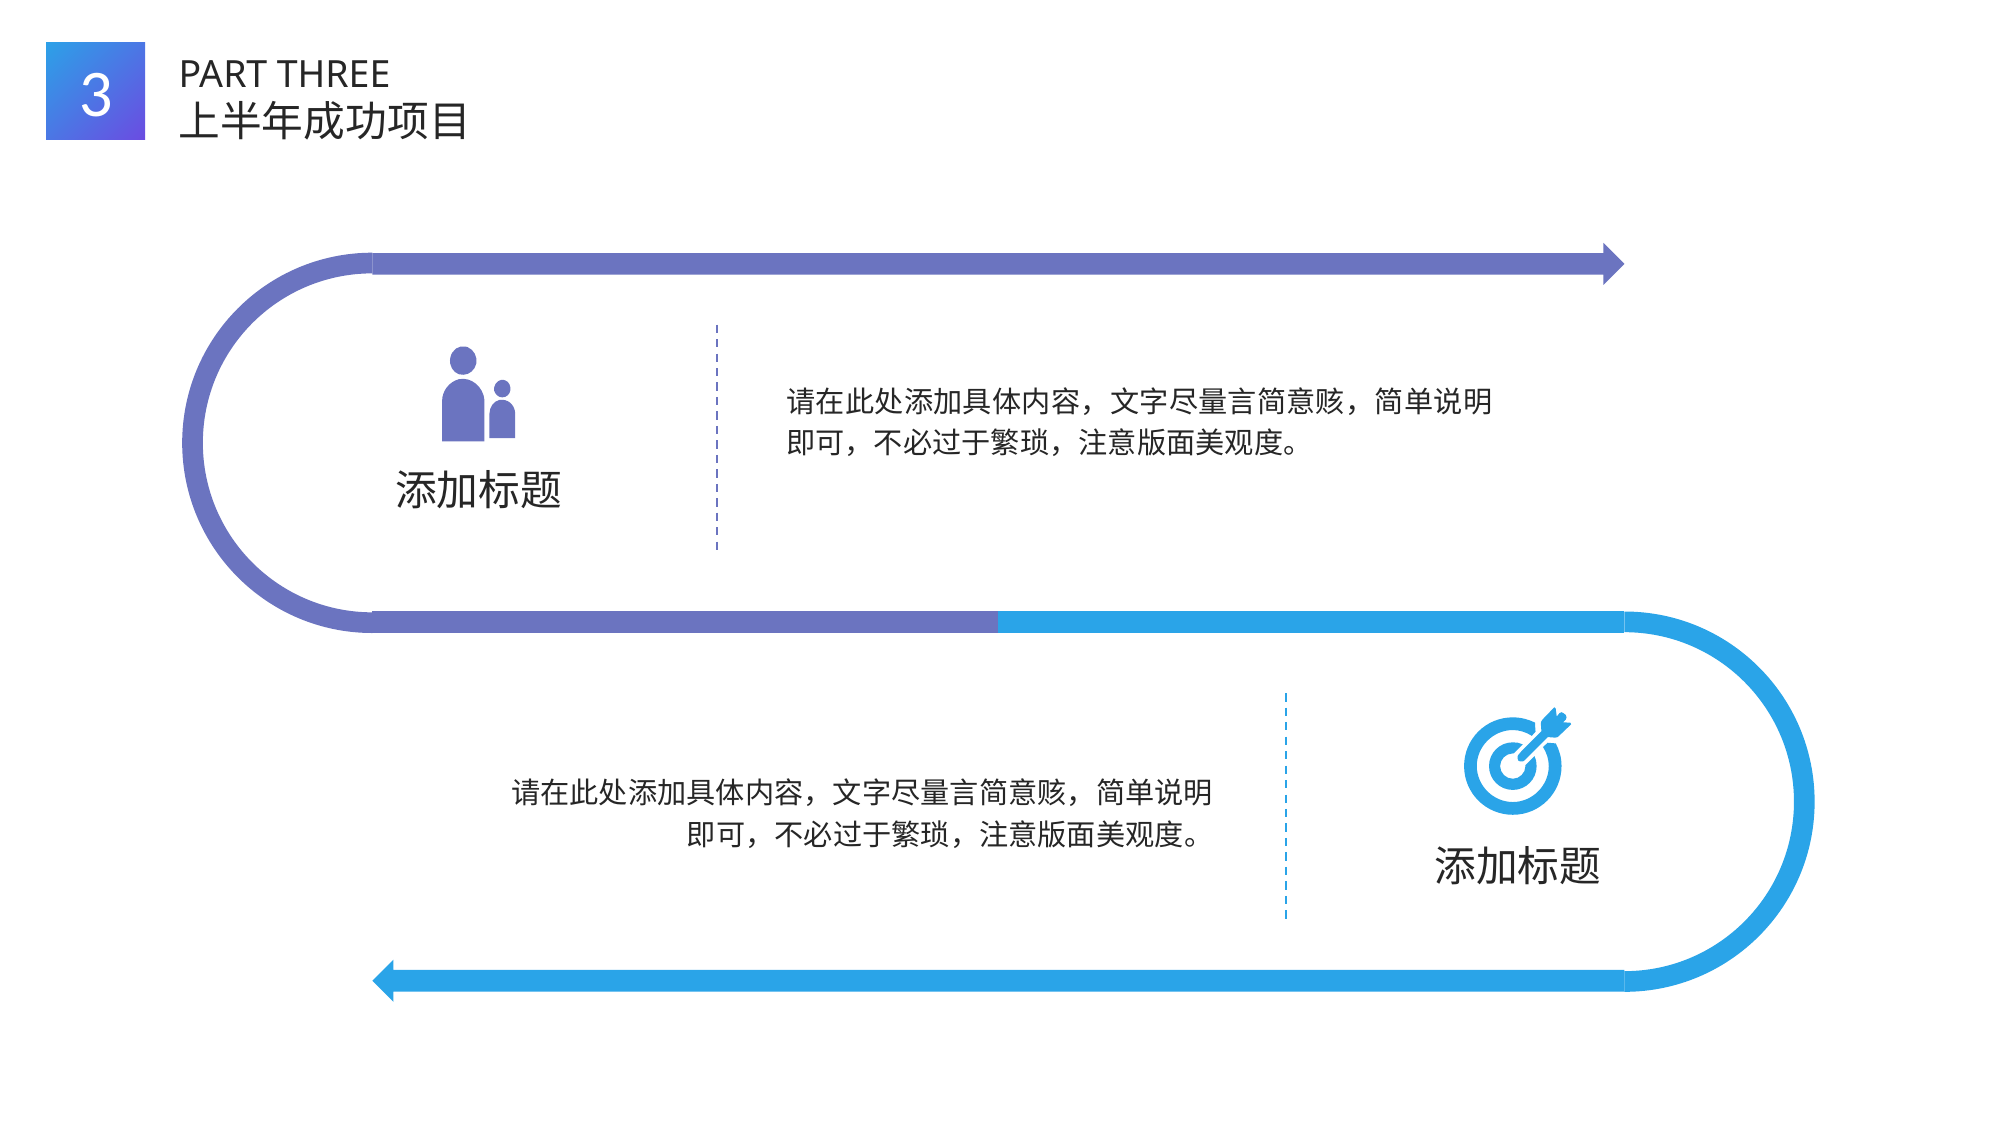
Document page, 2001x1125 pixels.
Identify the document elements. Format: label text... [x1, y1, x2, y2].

text_box [1623, 610, 1816, 993]
text_box [371, 610, 997, 634]
text_box [371, 240, 1626, 288]
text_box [317, 346, 640, 515]
text_box 请在此处添加具体内容，文字尽量言简意赅，简单说明即可，不必过于繁琐，注意版面美观度。 [786, 376, 1493, 460]
text_box [997, 610, 1623, 634]
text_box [46, 42, 516, 153]
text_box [1356, 707, 1679, 891]
text_box [370, 957, 1626, 1005]
text_box [181, 251, 374, 635]
text_box 请在此处添加具体内容，文字尽量言简意赅，简单说明即可，不必过于繁琐，注意版面美观度。 [506, 768, 1214, 852]
